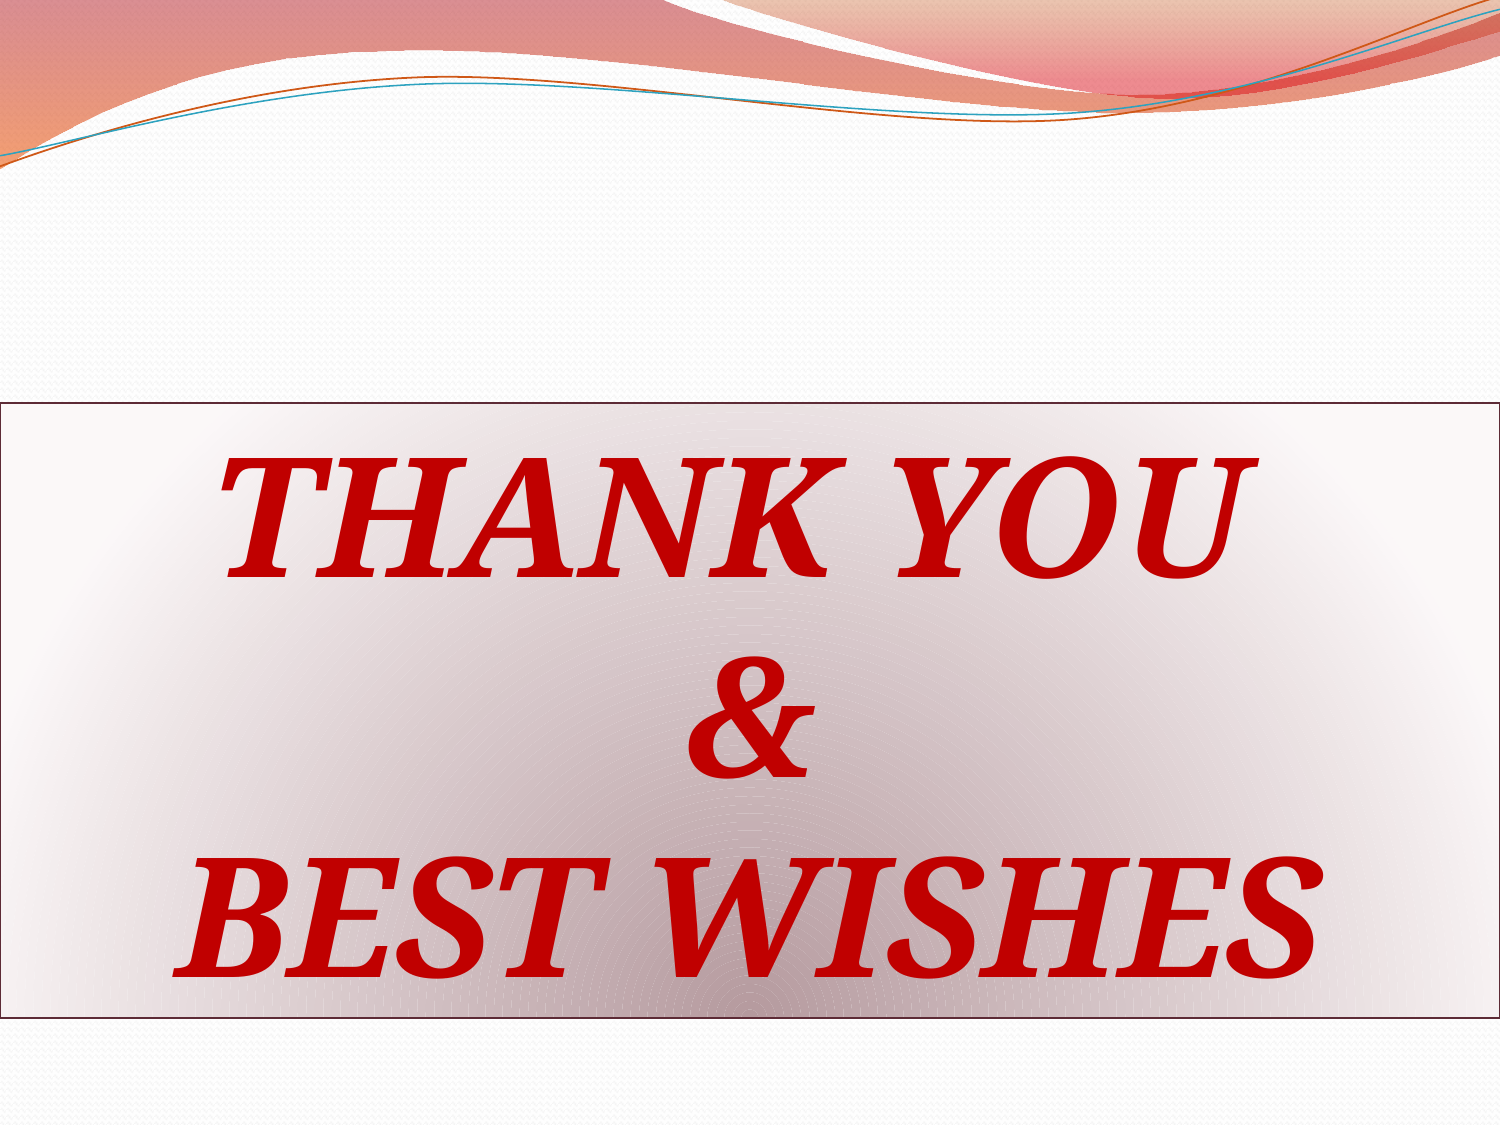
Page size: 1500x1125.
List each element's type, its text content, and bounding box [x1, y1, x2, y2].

text_box THANK YOU & BEST WISHES [0, 402, 1500, 1019]
